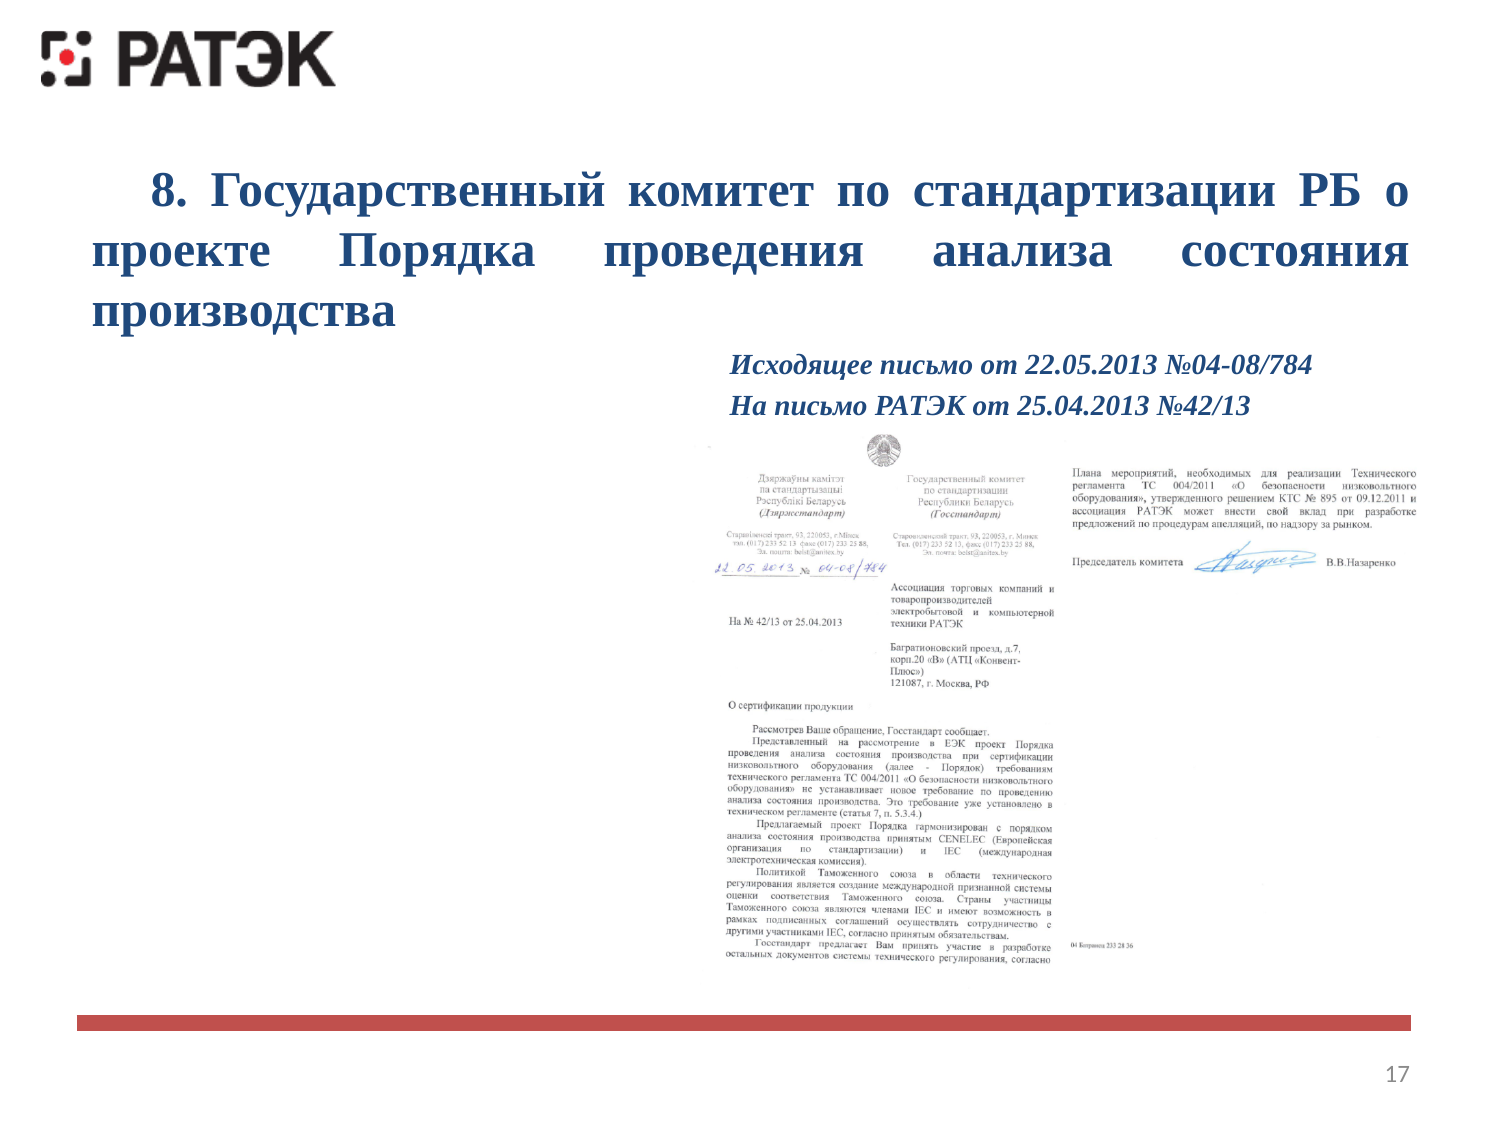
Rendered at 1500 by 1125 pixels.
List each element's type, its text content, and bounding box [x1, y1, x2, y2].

text_box Исходящее письмо от 22.05.2013 №04-08/784 На письмо РАТЭК от 25.04.2013 №42/13 [714, 338, 1425, 457]
picture [690, 432, 1424, 989]
picture [41, 30, 339, 88]
list 8. Государственный комитет по стандартизации РБ о проекте Порядка проведения анализа состояния производства [76, 149, 1425, 362]
slide_number 17 [1074, 1042, 1425, 1103]
